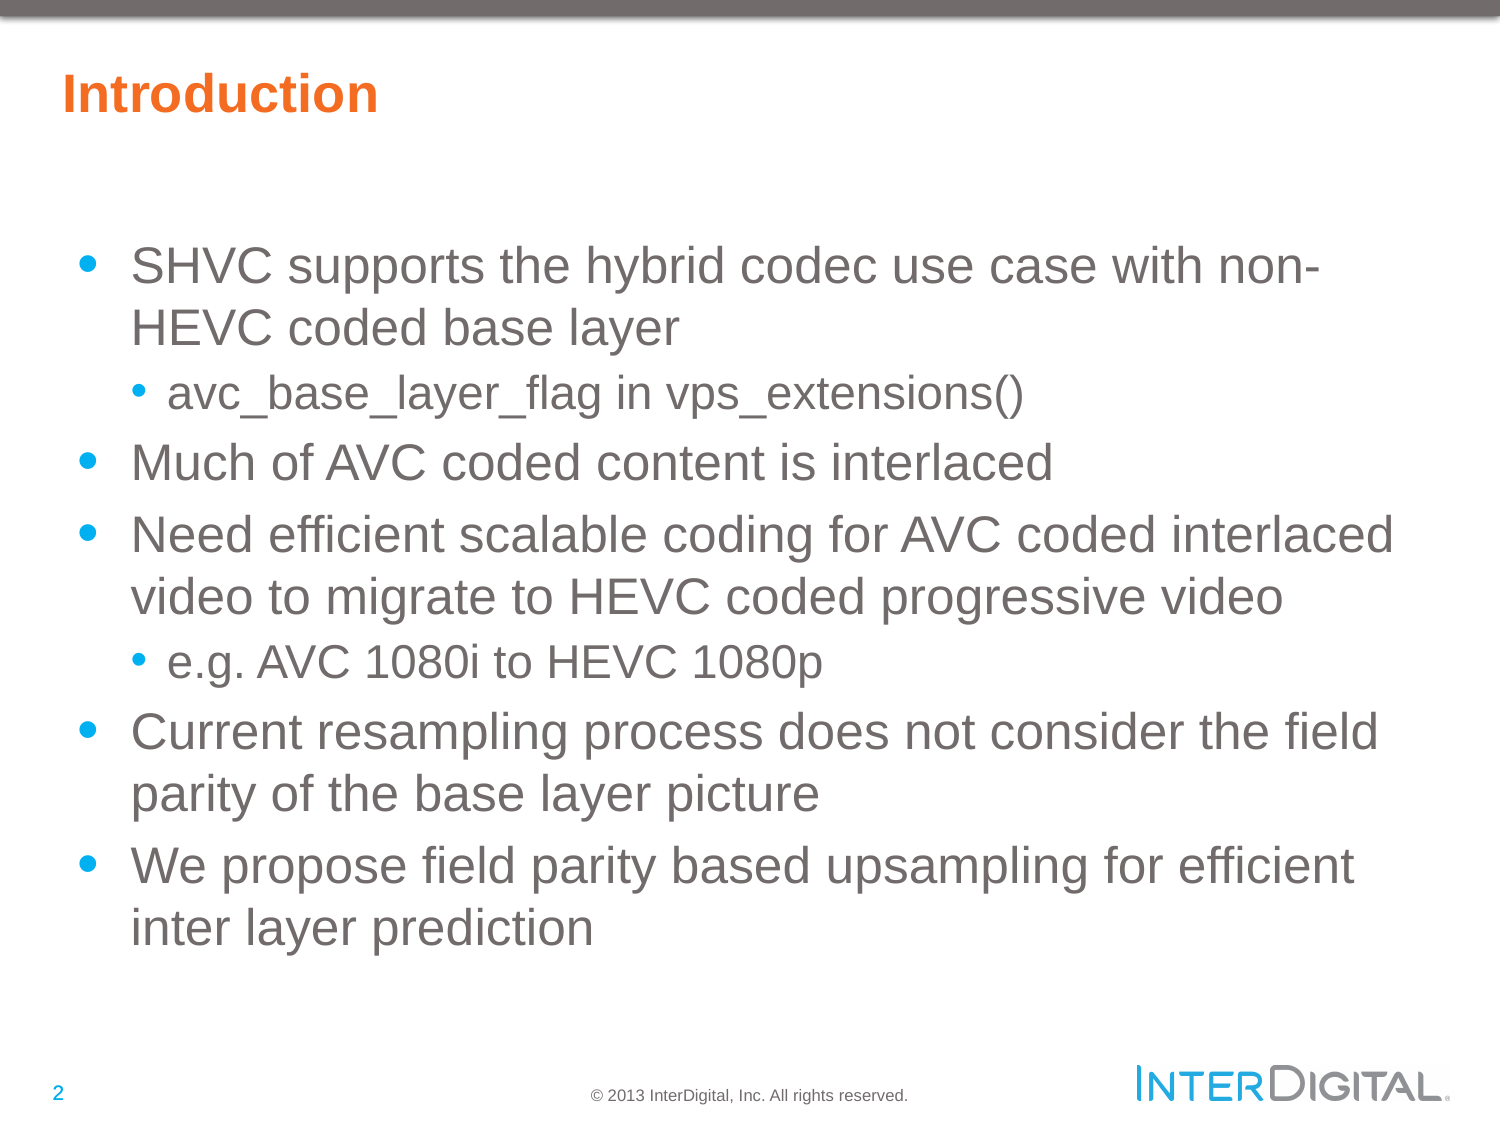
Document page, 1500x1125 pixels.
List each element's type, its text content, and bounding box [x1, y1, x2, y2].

list SHVC supports the hybrid codec use case with non-HEVC coded base layer avc_base_layer_flag in vps_extensions() Much of AVC coded content is interlaced Need efficient scalable coding for AVC coded interlaced video to migrate to HEVC coded progressive video e.g. AVC 1080i to HEVC 1080p Current resampling process does not consider the field parity of the base layer picture We propose field parity based upsampling for efficient inter layer prediction [62, 224, 1413, 1025]
title Introduction [48, 45, 1438, 138]
picture [1137, 1065, 1450, 1101]
